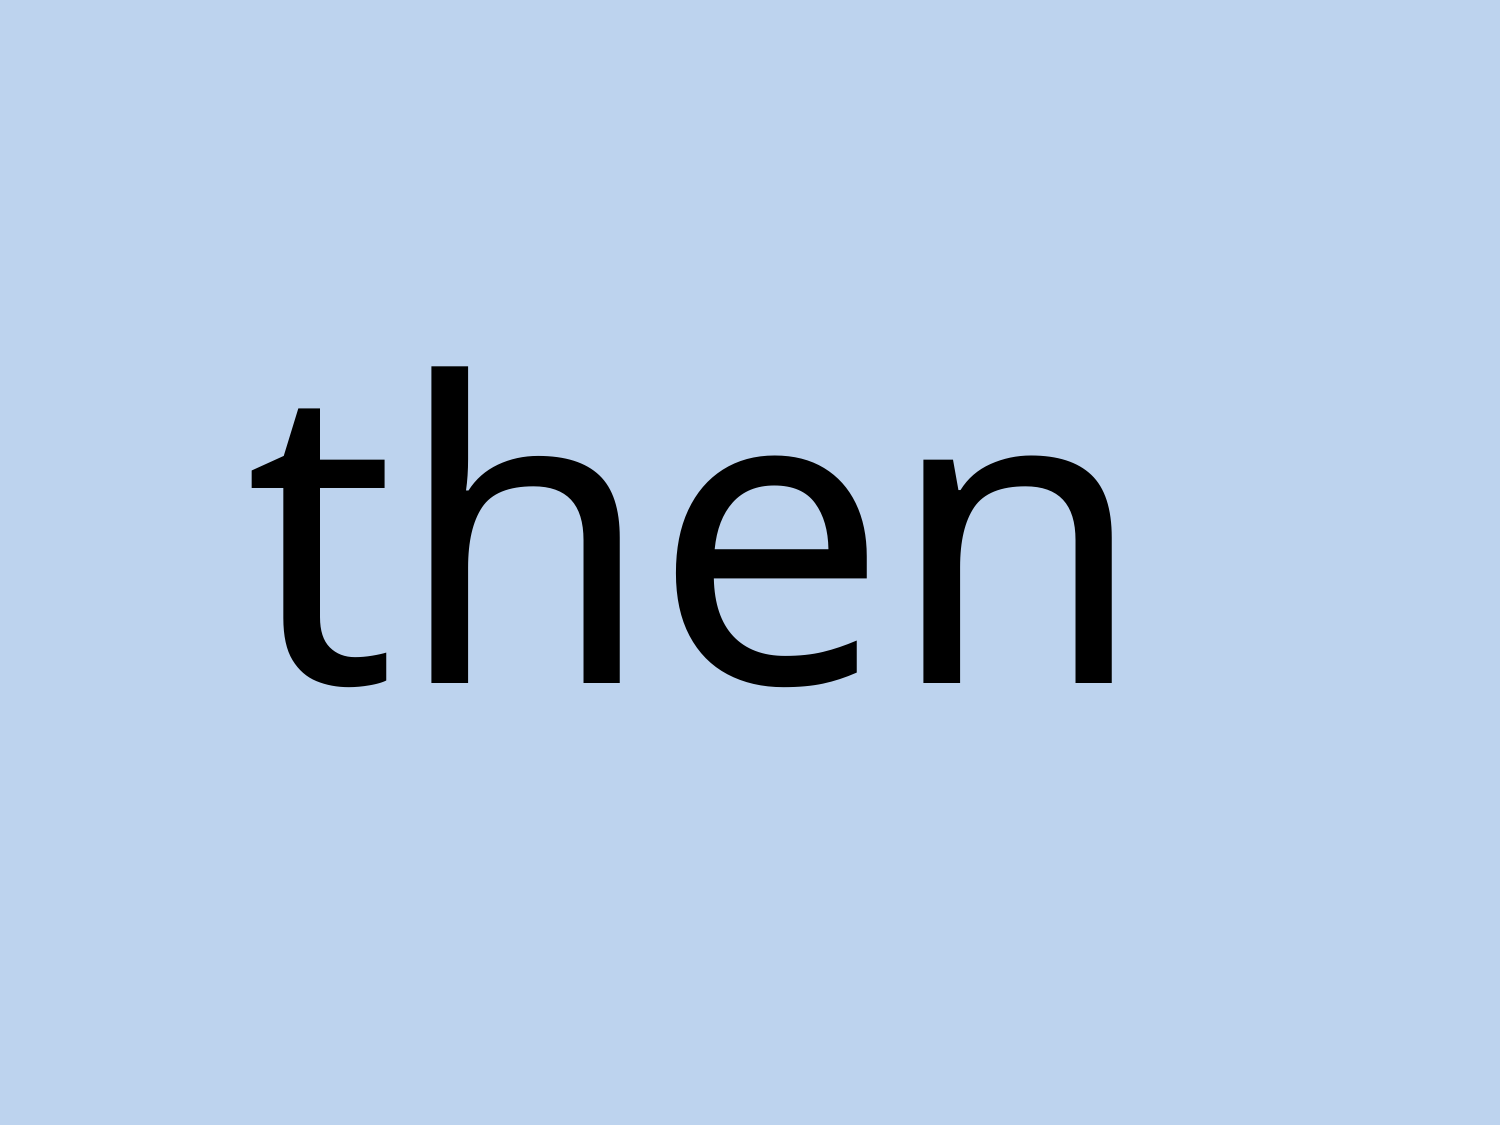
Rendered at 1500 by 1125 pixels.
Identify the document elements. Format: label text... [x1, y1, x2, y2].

text_box then [41, 259, 1459, 775]
